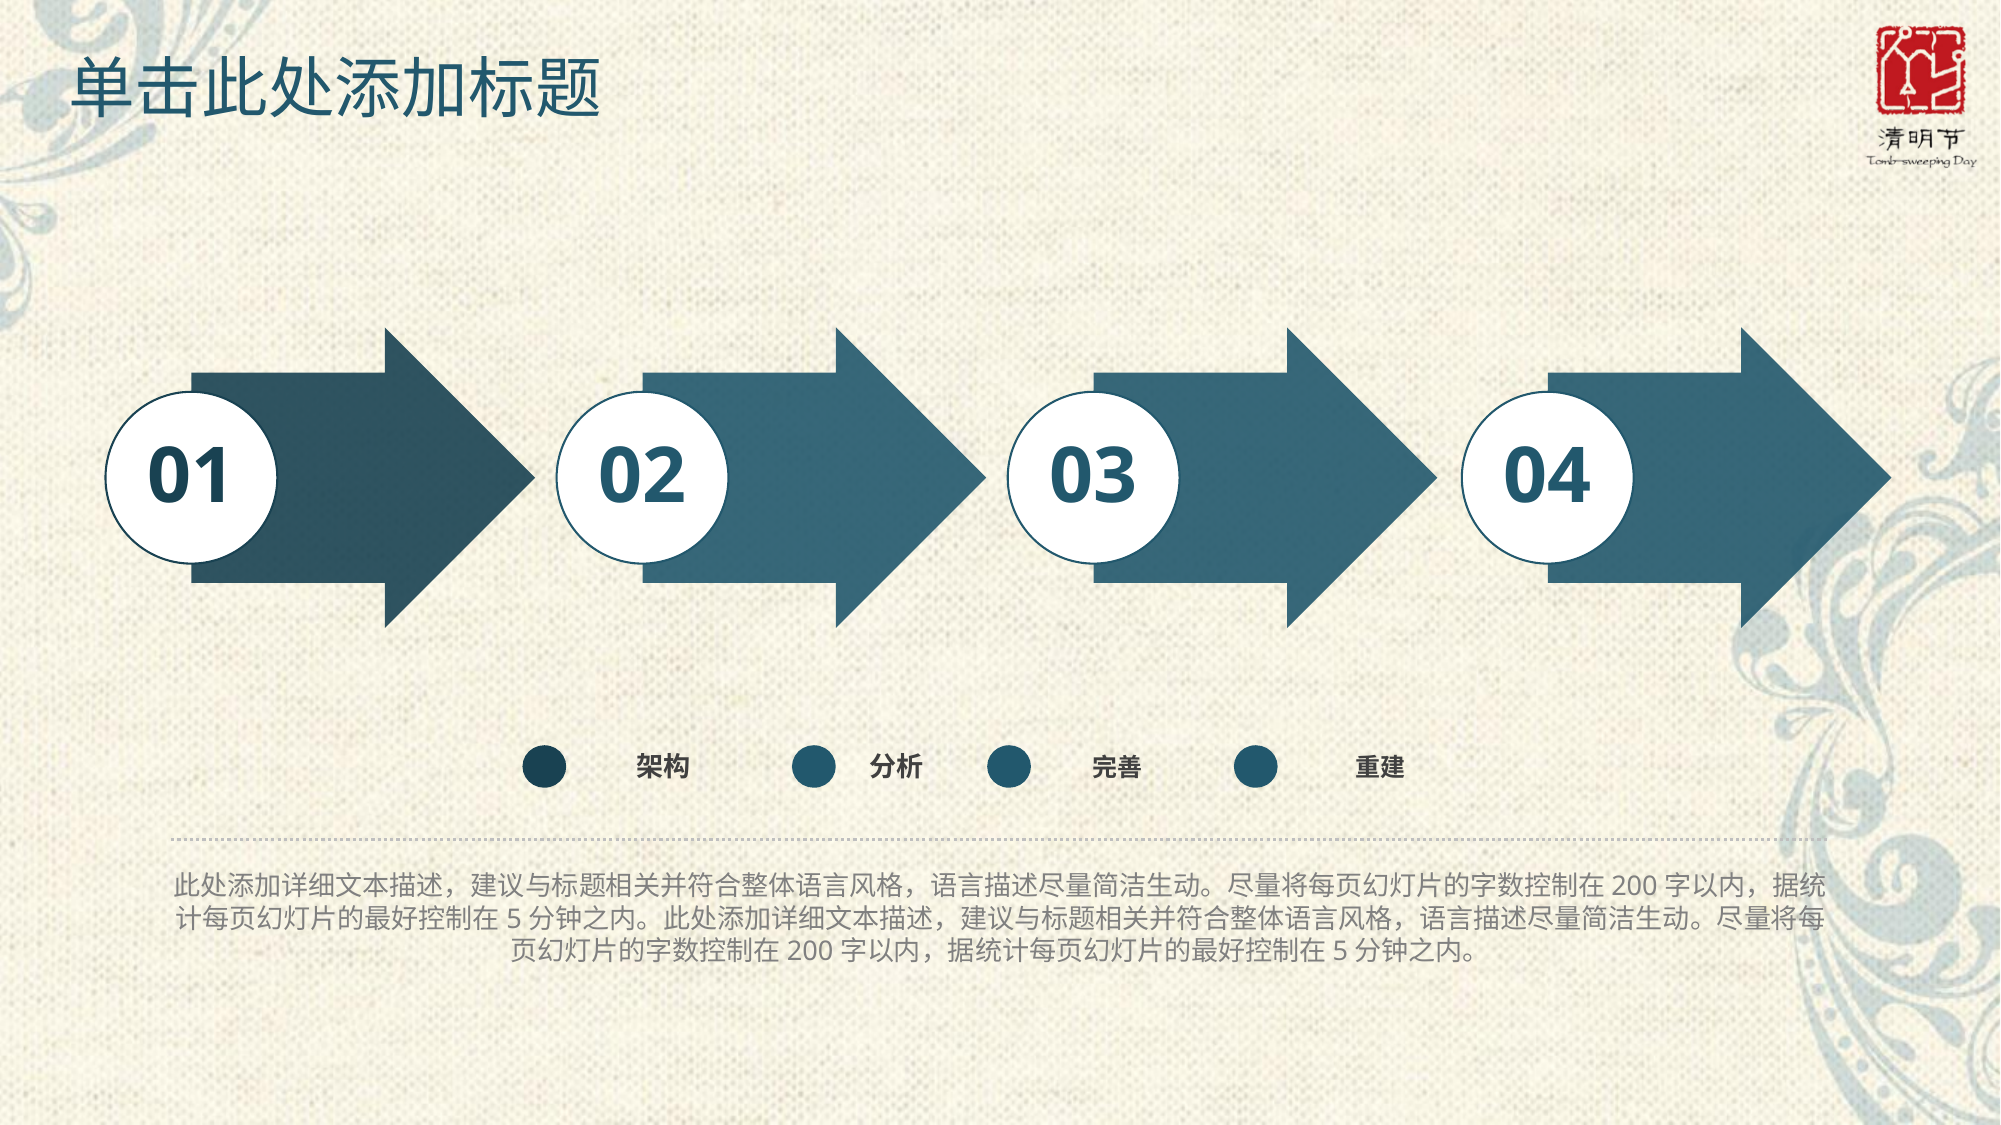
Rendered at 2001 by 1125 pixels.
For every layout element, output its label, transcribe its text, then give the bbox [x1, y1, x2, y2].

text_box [1461, 327, 1892, 628]
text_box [105, 327, 536, 628]
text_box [556, 327, 987, 628]
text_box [522, 745, 1406, 788]
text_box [1007, 327, 1438, 628]
picture [0, 0, 2001, 1125]
text_box 此处添加详细文本描述，建议与标题相关并符合整体语言风格，语言描述尽量简洁生动。尽量将每页幻灯片的字数控制在200字以内，据统计每页幻灯片的最好控制在5分钟之内。此处添加详细文本描述，建议与标题相关并符合整体语言风格，语言描述尽量简洁生动。尽量将每页幻灯片的字数控制在200字以内，据统计每页幻灯片的最好控制在5分钟之内。 [169, 868, 1831, 967]
title 单击此处添加标题 [53, 31, 1779, 151]
